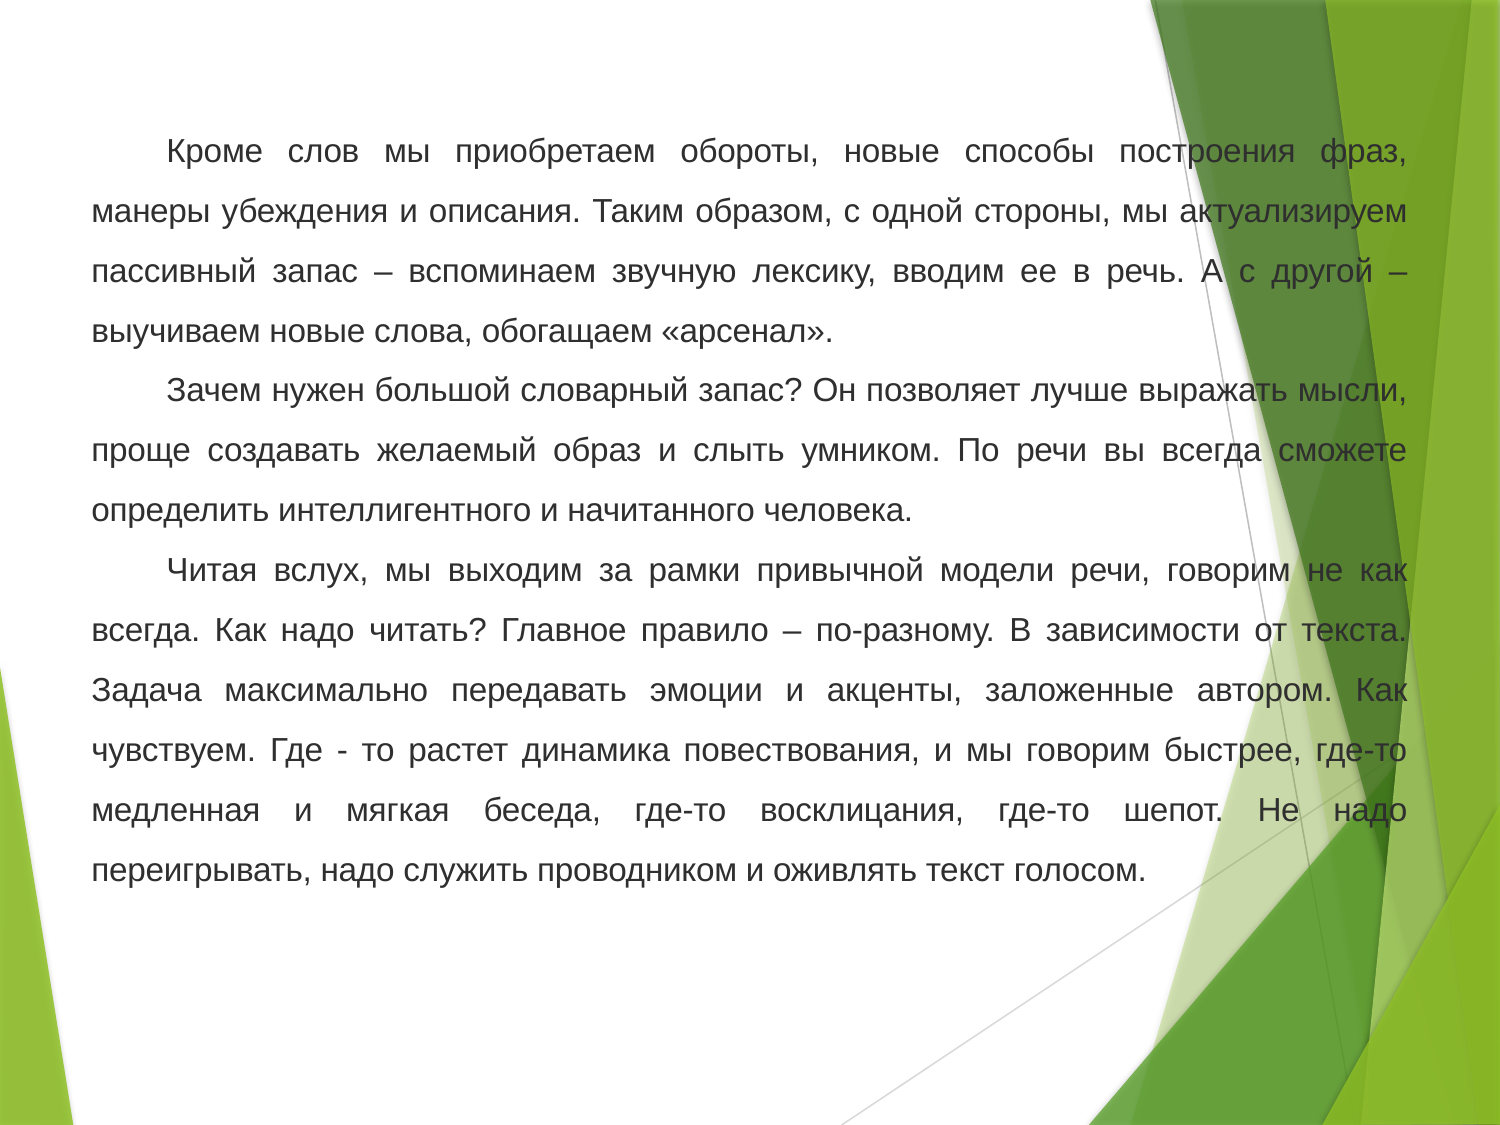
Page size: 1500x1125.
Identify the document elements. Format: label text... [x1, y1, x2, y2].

text_box Кроме слов мы приобретаем обороты, новые способы построения фраз, манеры убеждения и описания. Таким образом, с одной стороны, мы актуализируем пассивный запас – вспоминаем звучную лексику, вводим ее в речь. А с другой – выучиваем новые слова, обогащаем «арсенал». Зачем нужен большой словарный запас? Он позволяет лучше выражать мысли, проще создавать желаемый образ и слыть умником. По речи вы всегда сможете определить интеллигентного и начитанного человека. Читая вслух, мы выходим за рамки привычной модели речи, говорим не как всегда. Как надо читать? Главное правило – по-разному. В зависимости от текста. Задача максимально передавать эмоции и акценты, заложенные автором. Как чувствуем. Где - то растет динамика повествования, и мы говорим быстрее, где-то медленная и мягкая беседа, где-то восклицания, где-то шепот. Не надо переигрывать, надо служить проводником и оживлять текст голосом. [76, 101, 1424, 895]
